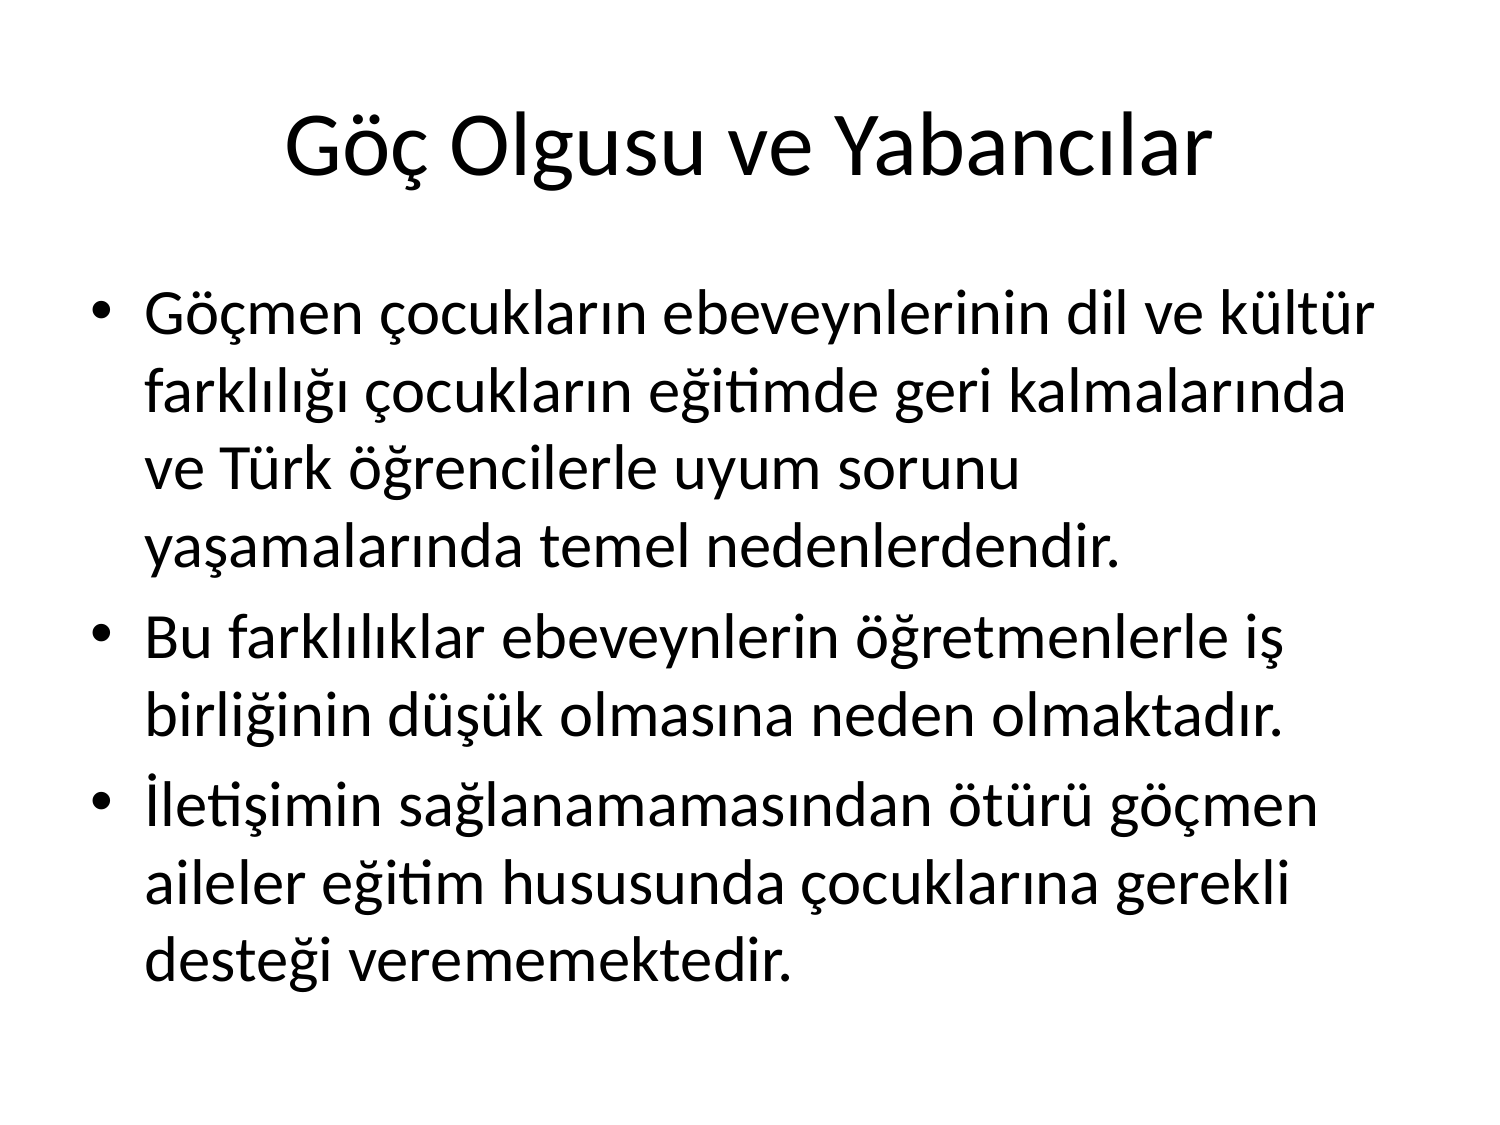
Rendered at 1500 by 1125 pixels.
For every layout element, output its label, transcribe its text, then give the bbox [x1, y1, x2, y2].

list Göçmen çocukların ebeveynlerinin dil ve kültür farklılığı çocukların eğitimde geri kalmalarında ve Türk öğrencilerle uyum sorunu yaşamalarında temel nedenlerdendir. Bu farklılıklar ebeveynlerin öğretmenlerle iş birliğinin düşük olmasına neden olmaktadır. İletişimin sağlanamamasından ötürü göçmen aileler eğitim hususunda çocuklarına gerekli desteği verememektedir. [75, 262, 1425, 1005]
title Göç Olgusu ve Yabancılar [75, 45, 1425, 233]
